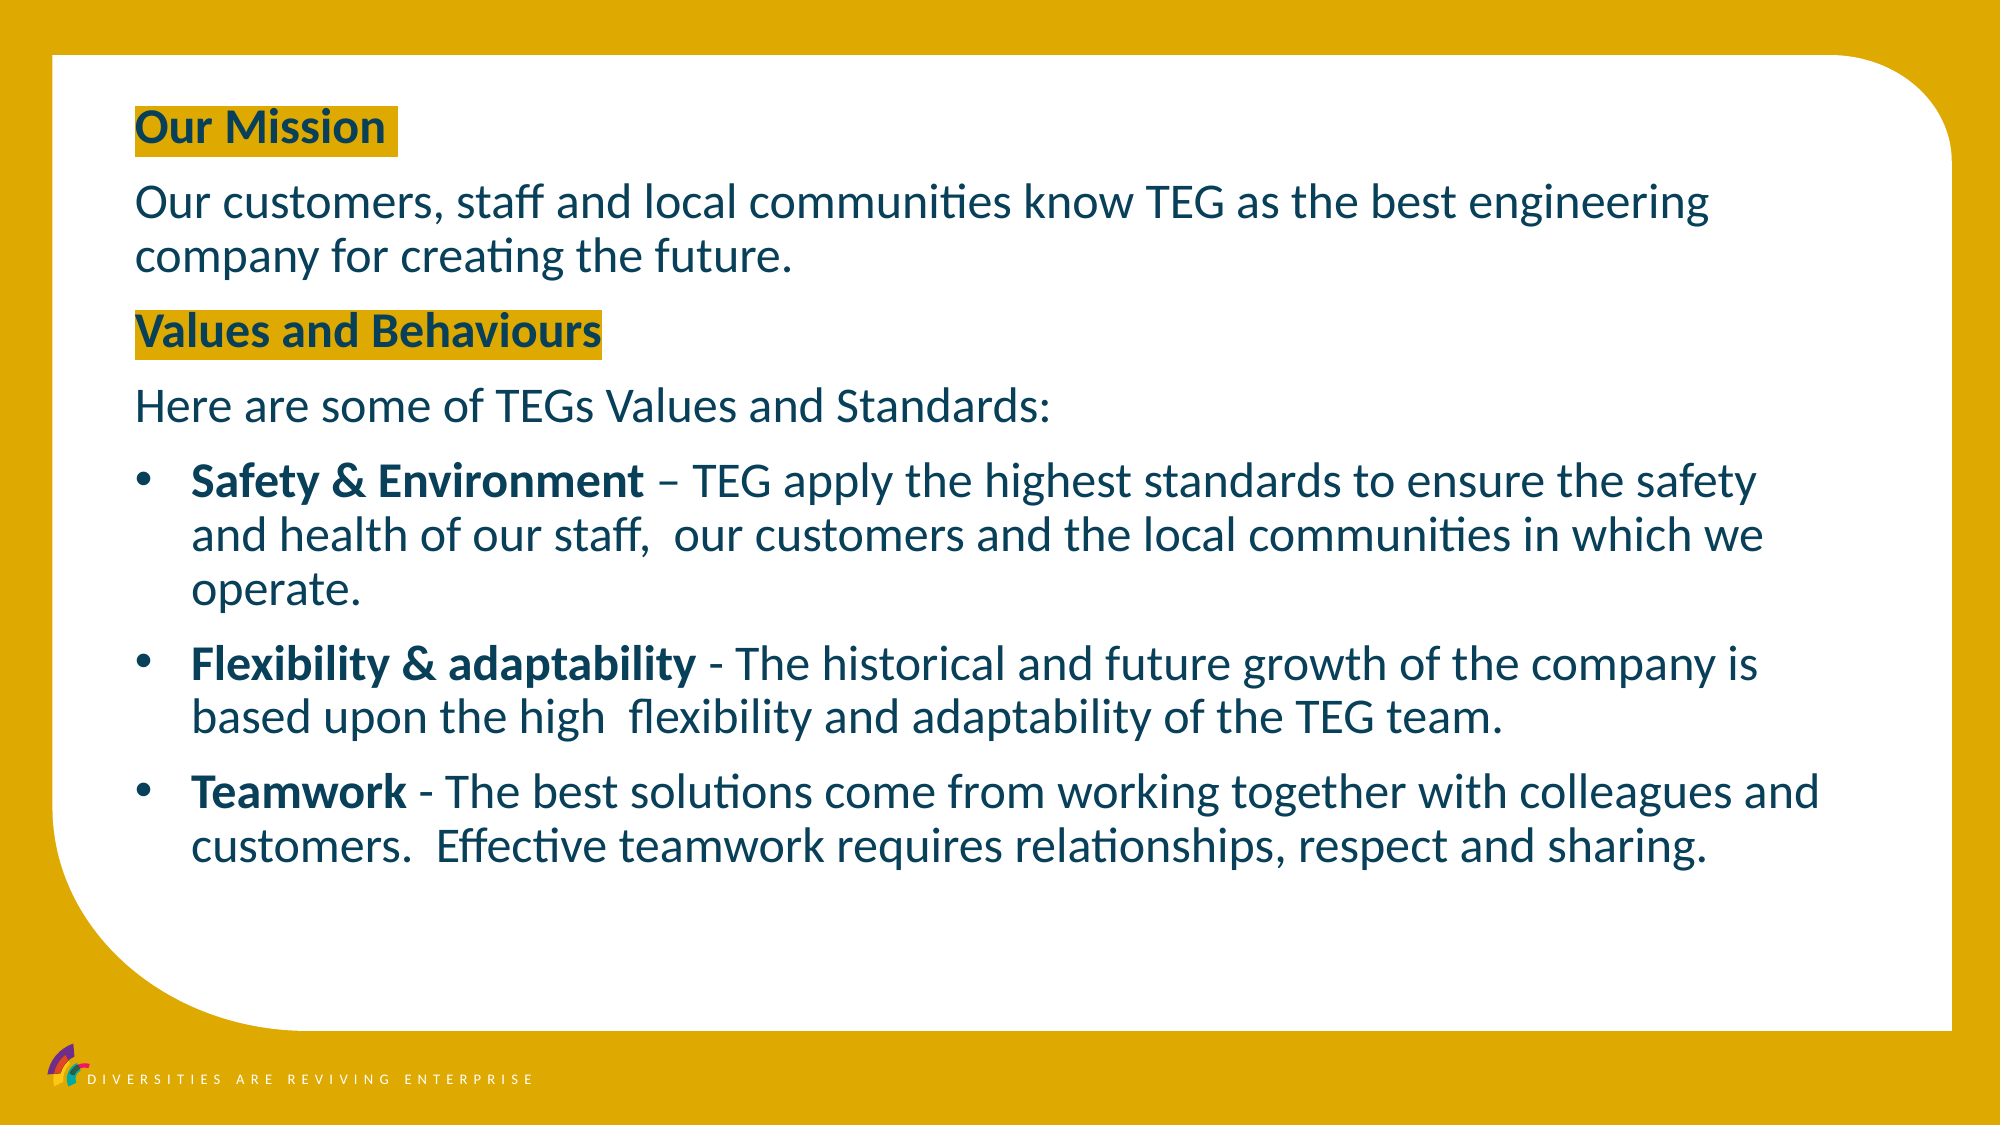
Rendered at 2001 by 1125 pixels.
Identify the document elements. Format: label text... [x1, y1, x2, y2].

list Our Mission Our customers, staff and local communities know TEG as the best engineering company for creating the future. Values and Behaviours Here are some of TEGs Values and Standards: Safety & Environment – TEG apply the highest standards to ensure the safety and health of our staff, our customers and the local communities in which we operate. Flexibility & adaptability - The historical and future growth of the company is based upon the high flexibility and adaptability of the TEG team. Teamwork - The best solutions come from working together with colleagues and customers. Effective teamwork requires relationships, respect and sharing. [120, 93, 1859, 725]
